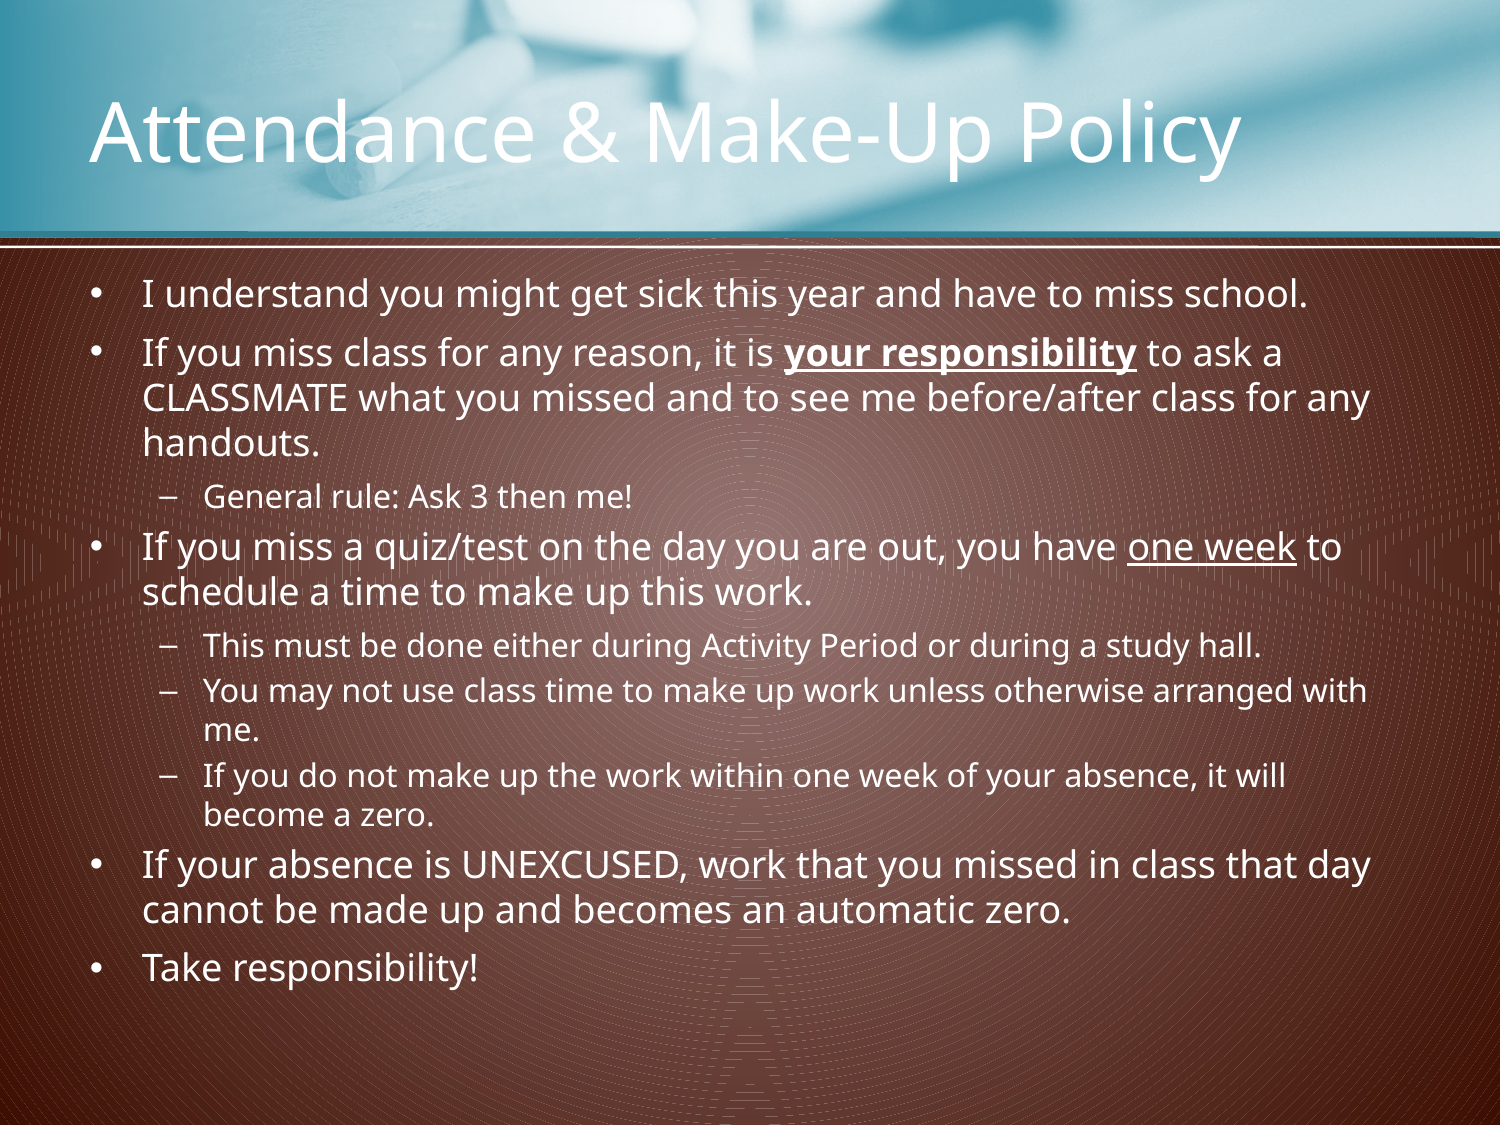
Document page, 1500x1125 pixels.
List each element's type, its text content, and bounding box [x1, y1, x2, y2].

title Attendance & Make-Up Policy [75, 24, 1425, 233]
list I understand you might get sick this year and have to miss school. If you miss class for any reason, it is your responsibility to ask a CLASSMATE what you missed and to see me before/after class for any handouts. General rule: Ask 3 then me! If you miss a quiz/test on the day you are out, you have one week to schedule a time to make up this work. This must be done either during Activity Period or during a study hall. You may not use class time to make up work unless otherwise arranged with me. If you do not make up the work within one week of your absence, it will become a zero. If your absence is UNEXCUSED, work that you missed in class that day cannot be made up and becomes an automatic zero. Take responsibility! [75, 262, 1425, 1005]
